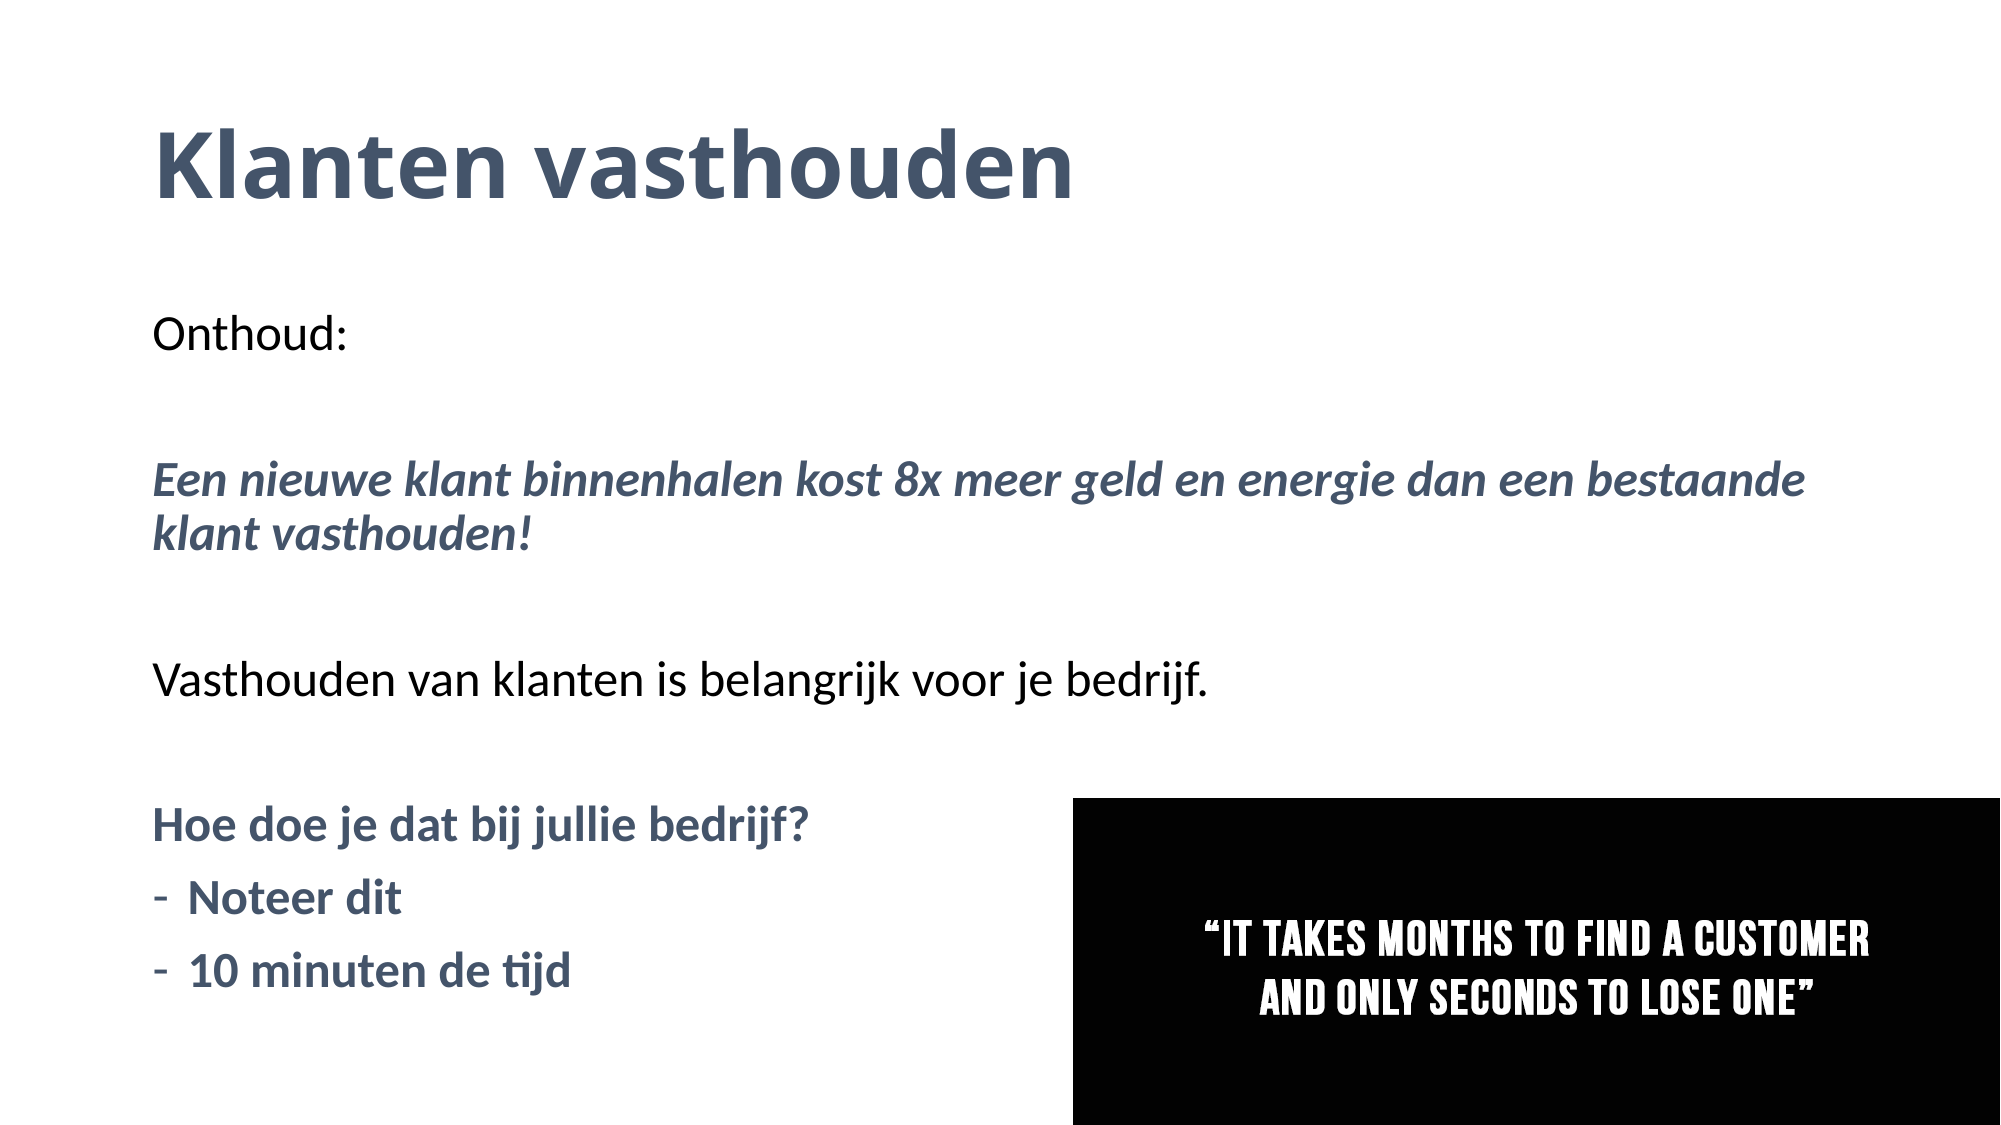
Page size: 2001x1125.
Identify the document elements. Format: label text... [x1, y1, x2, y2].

picture [1072, 798, 2000, 1125]
title Klanten vasthouden [137, 59, 1863, 278]
list Onthoud: Een nieuwe klant binnenhalen kost 8x meer geld en energie dan een bestaande klant vasthouden! Vasthouden van klanten is belangrijk voor je bedrijf. Hoe doe je dat bij jullie bedrijf? Noteer dit 10 minuten de tijd [137, 299, 1863, 1014]
